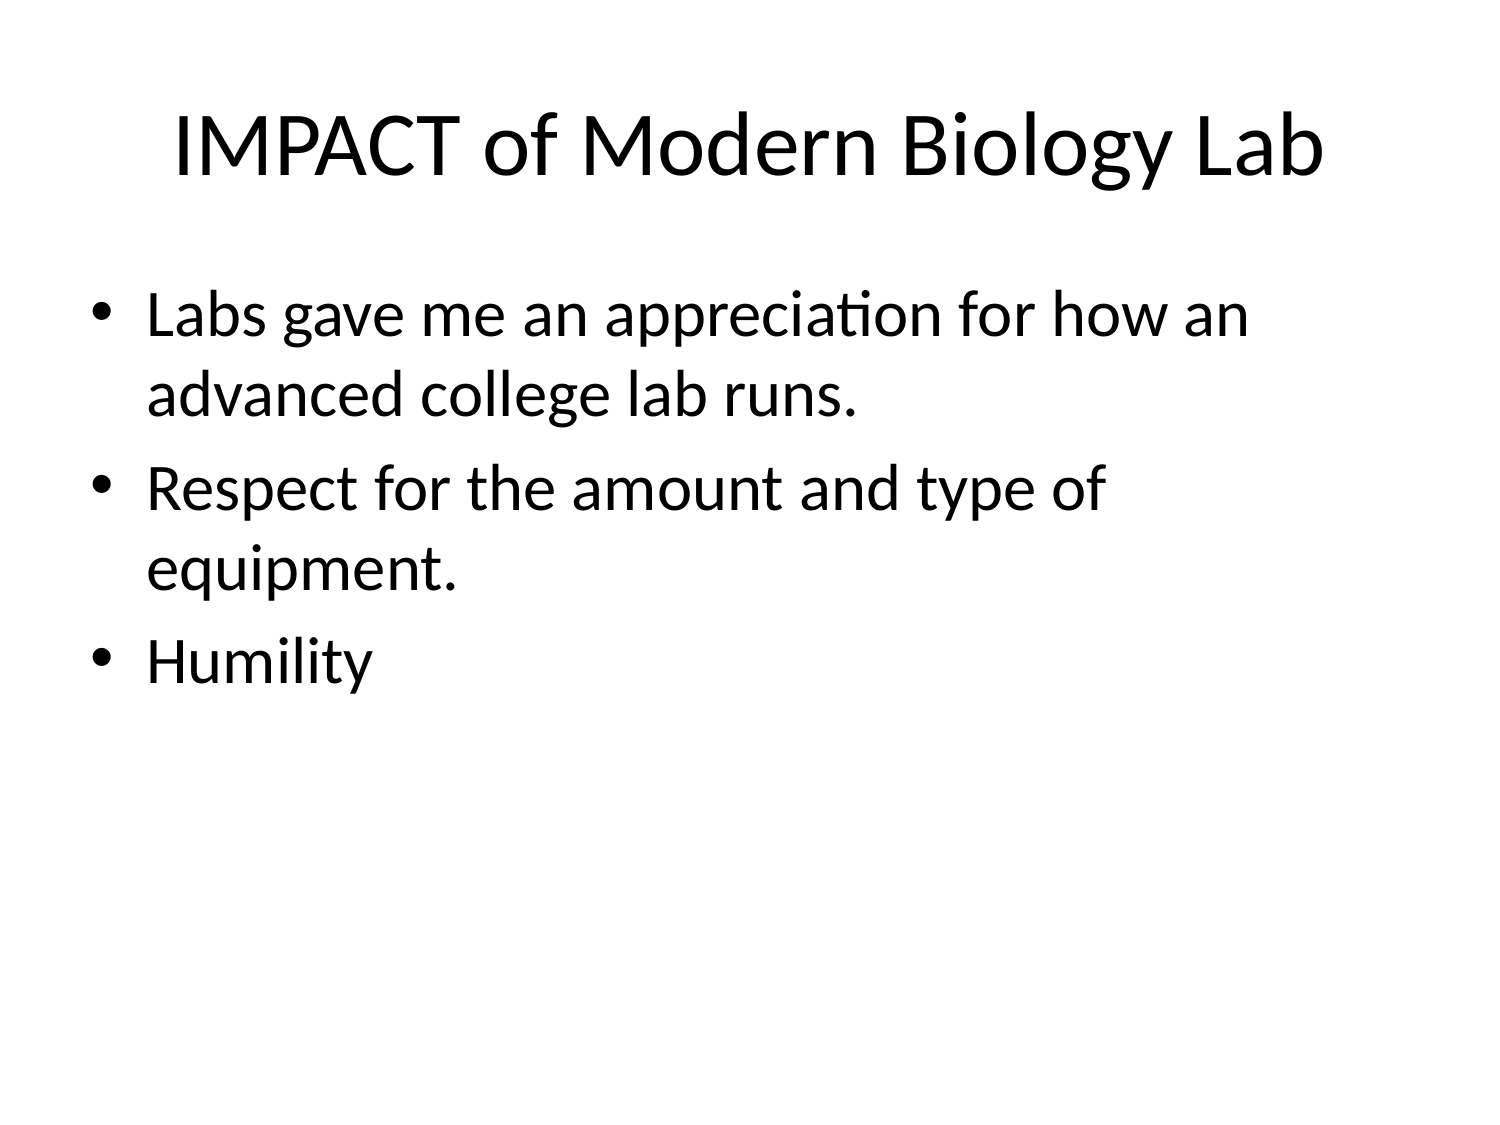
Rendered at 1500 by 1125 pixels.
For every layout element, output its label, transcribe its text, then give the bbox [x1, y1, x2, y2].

title IMPACT of Modern Biology Lab [75, 45, 1425, 233]
list Labs gave me an appreciation for how an advanced college lab runs. Respect for the amount and type of equipment. Humility [75, 262, 1425, 1005]
